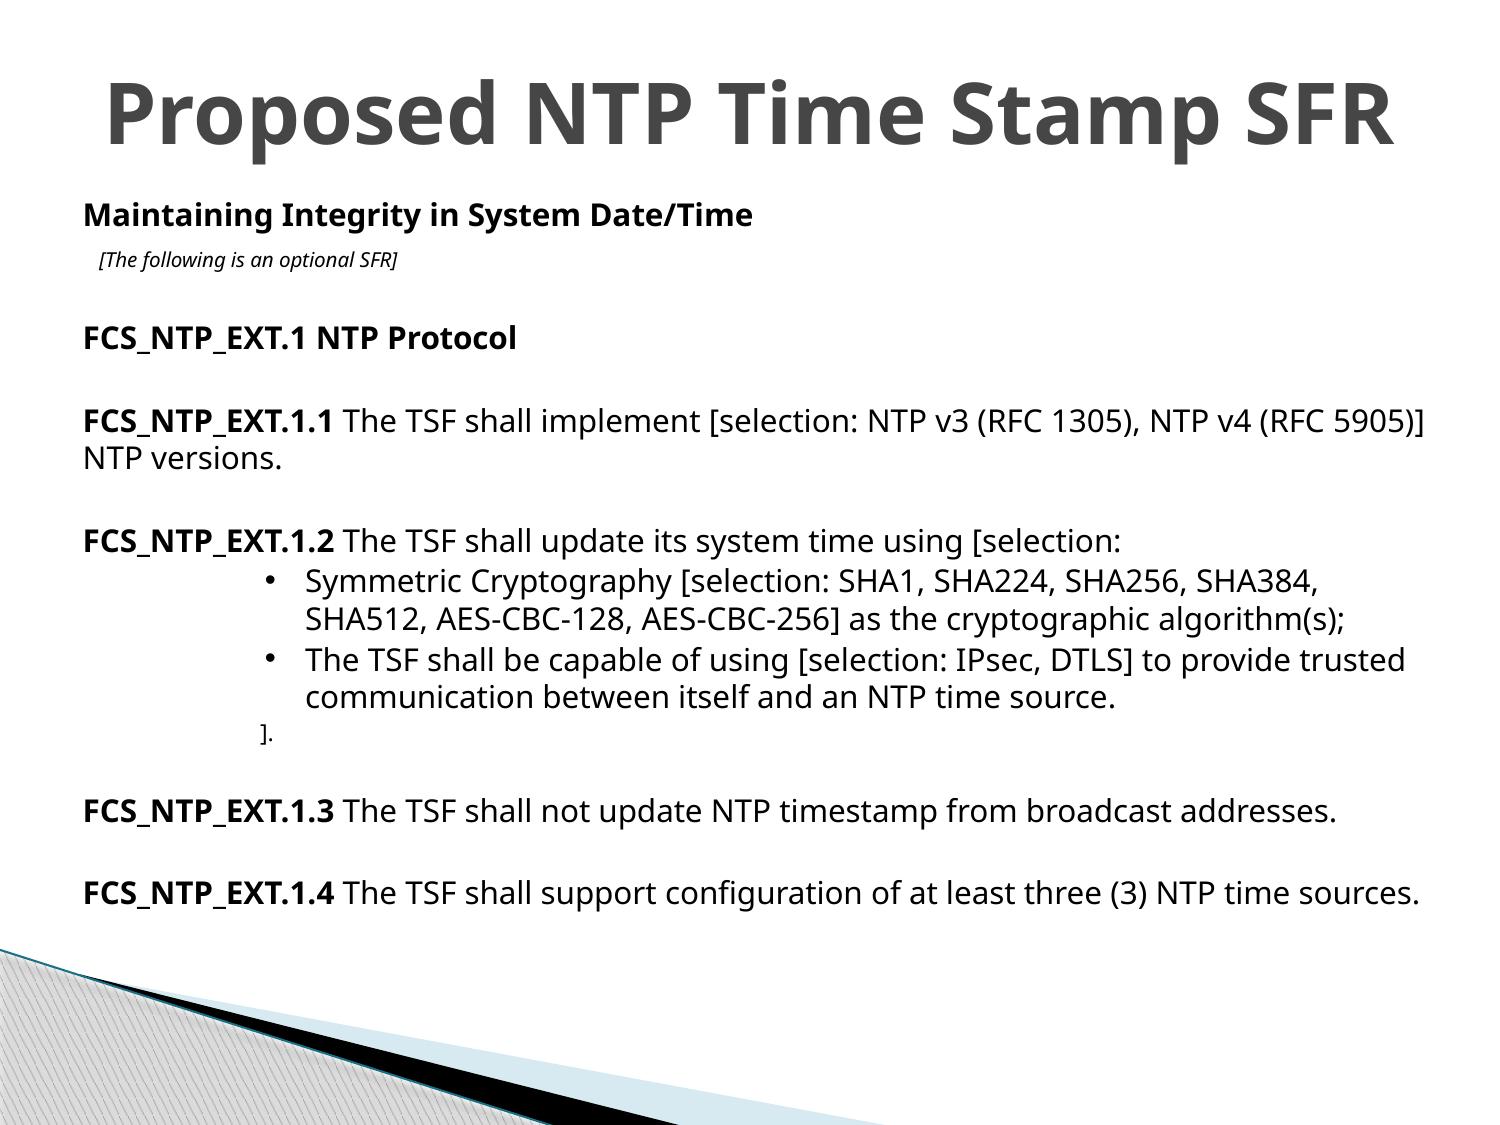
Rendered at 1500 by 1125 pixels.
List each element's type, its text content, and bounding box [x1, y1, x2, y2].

title Proposed NTP Time Stamp SFR [75, 45, 1425, 175]
list Maintaining Integrity in System Date/Time [The following is an optional SFR] FCS_NTP_EXT.1 NTP Protocol FCS_NTP_EXT.1.1 The TSF shall implement [selection: NTP v3 (RFC 1305), NTP v4 (RFC 5905)] NTP versions. FCS_NTP_EXT.1.2 The TSF shall update its system time using [selection: Symmetric Cryptography [selection: SHA1, SHA224, SHA256, SHA384, SHA512, AES-CBC-128, AES-CBC-256] as the cryptographic algorithm(s); The TSF shall be capable of using [selection: IPsec, DTLS] to provide trusted communication between itself and an NTP time source. ]. FCS_NTP_EXT.1.3 The TSF shall not update NTP timestamp from broadcast addresses. FCS_NTP_EXT.1.4 The TSF shall support configuration of at least three (3) NTP time sources. [48, 187, 1452, 959]
